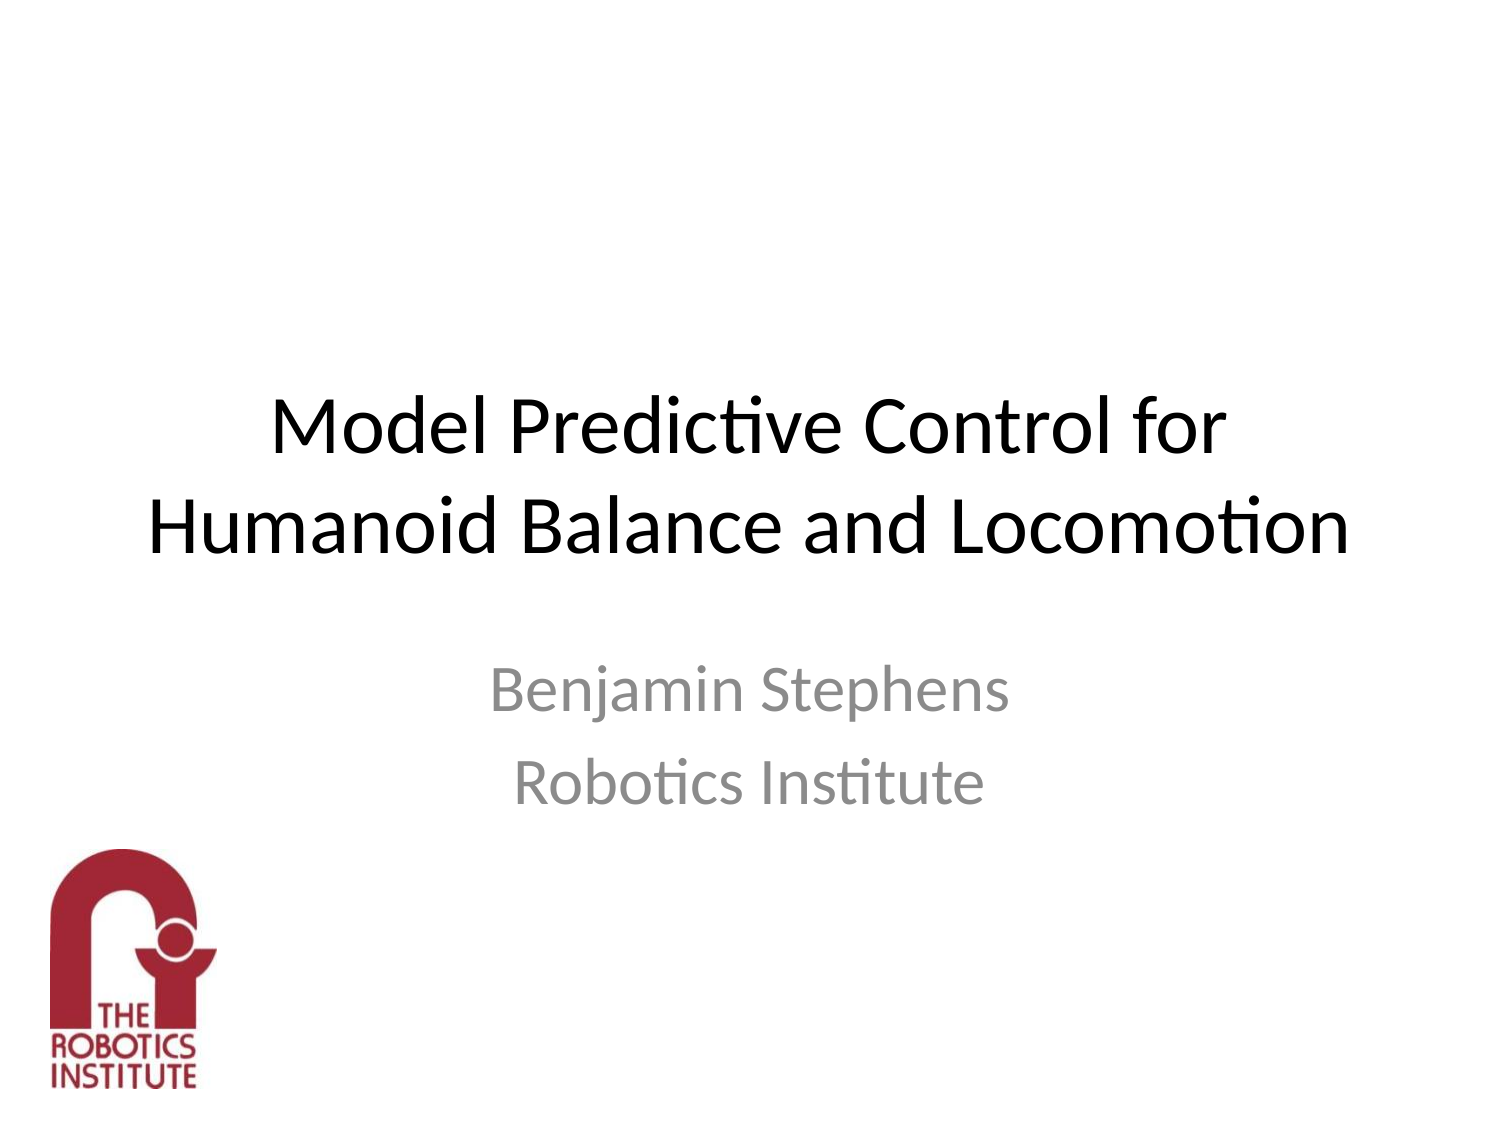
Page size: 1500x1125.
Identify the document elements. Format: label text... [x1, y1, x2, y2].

picture [49, 849, 217, 1090]
subtitle Benjamin Stephens Robotics Institute [225, 637, 1275, 925]
title Model Predictive Control for Humanoid Balance and Locomotion [112, 349, 1388, 591]
